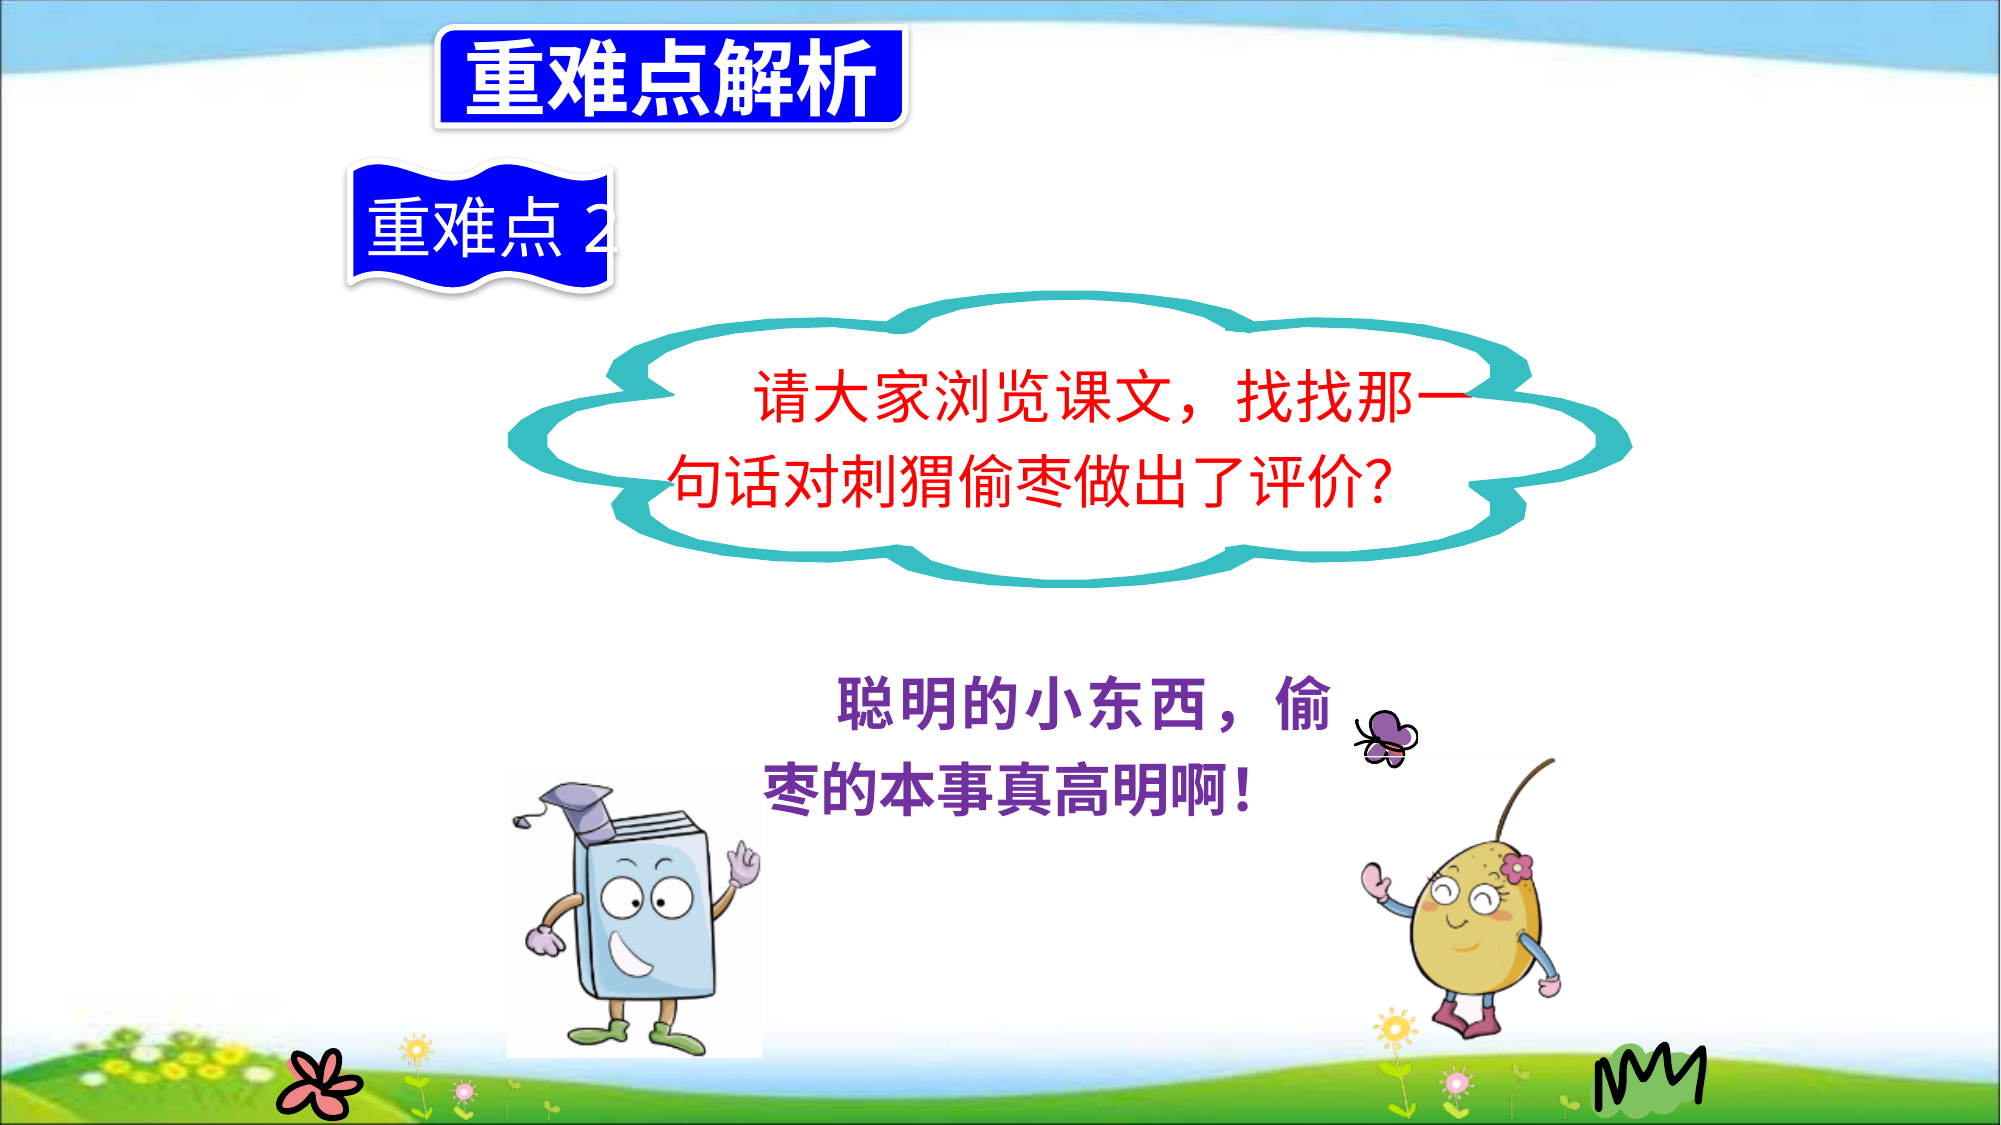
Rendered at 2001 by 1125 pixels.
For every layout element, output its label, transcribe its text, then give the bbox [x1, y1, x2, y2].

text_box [1347, 709, 1566, 1048]
text_box 重难点解析 [434, 24, 909, 129]
text_box 聪明的小东西，偷枣的本事真高明啊！ [747, 635, 1348, 831]
text_box 重难点2 [347, 158, 614, 294]
picture [0, 0, 2001, 1125]
text_box 请大家浏览课文，找找那一句话对刺猬偷枣做出了评价？ [651, 328, 1490, 523]
text_box [507, 290, 1633, 588]
